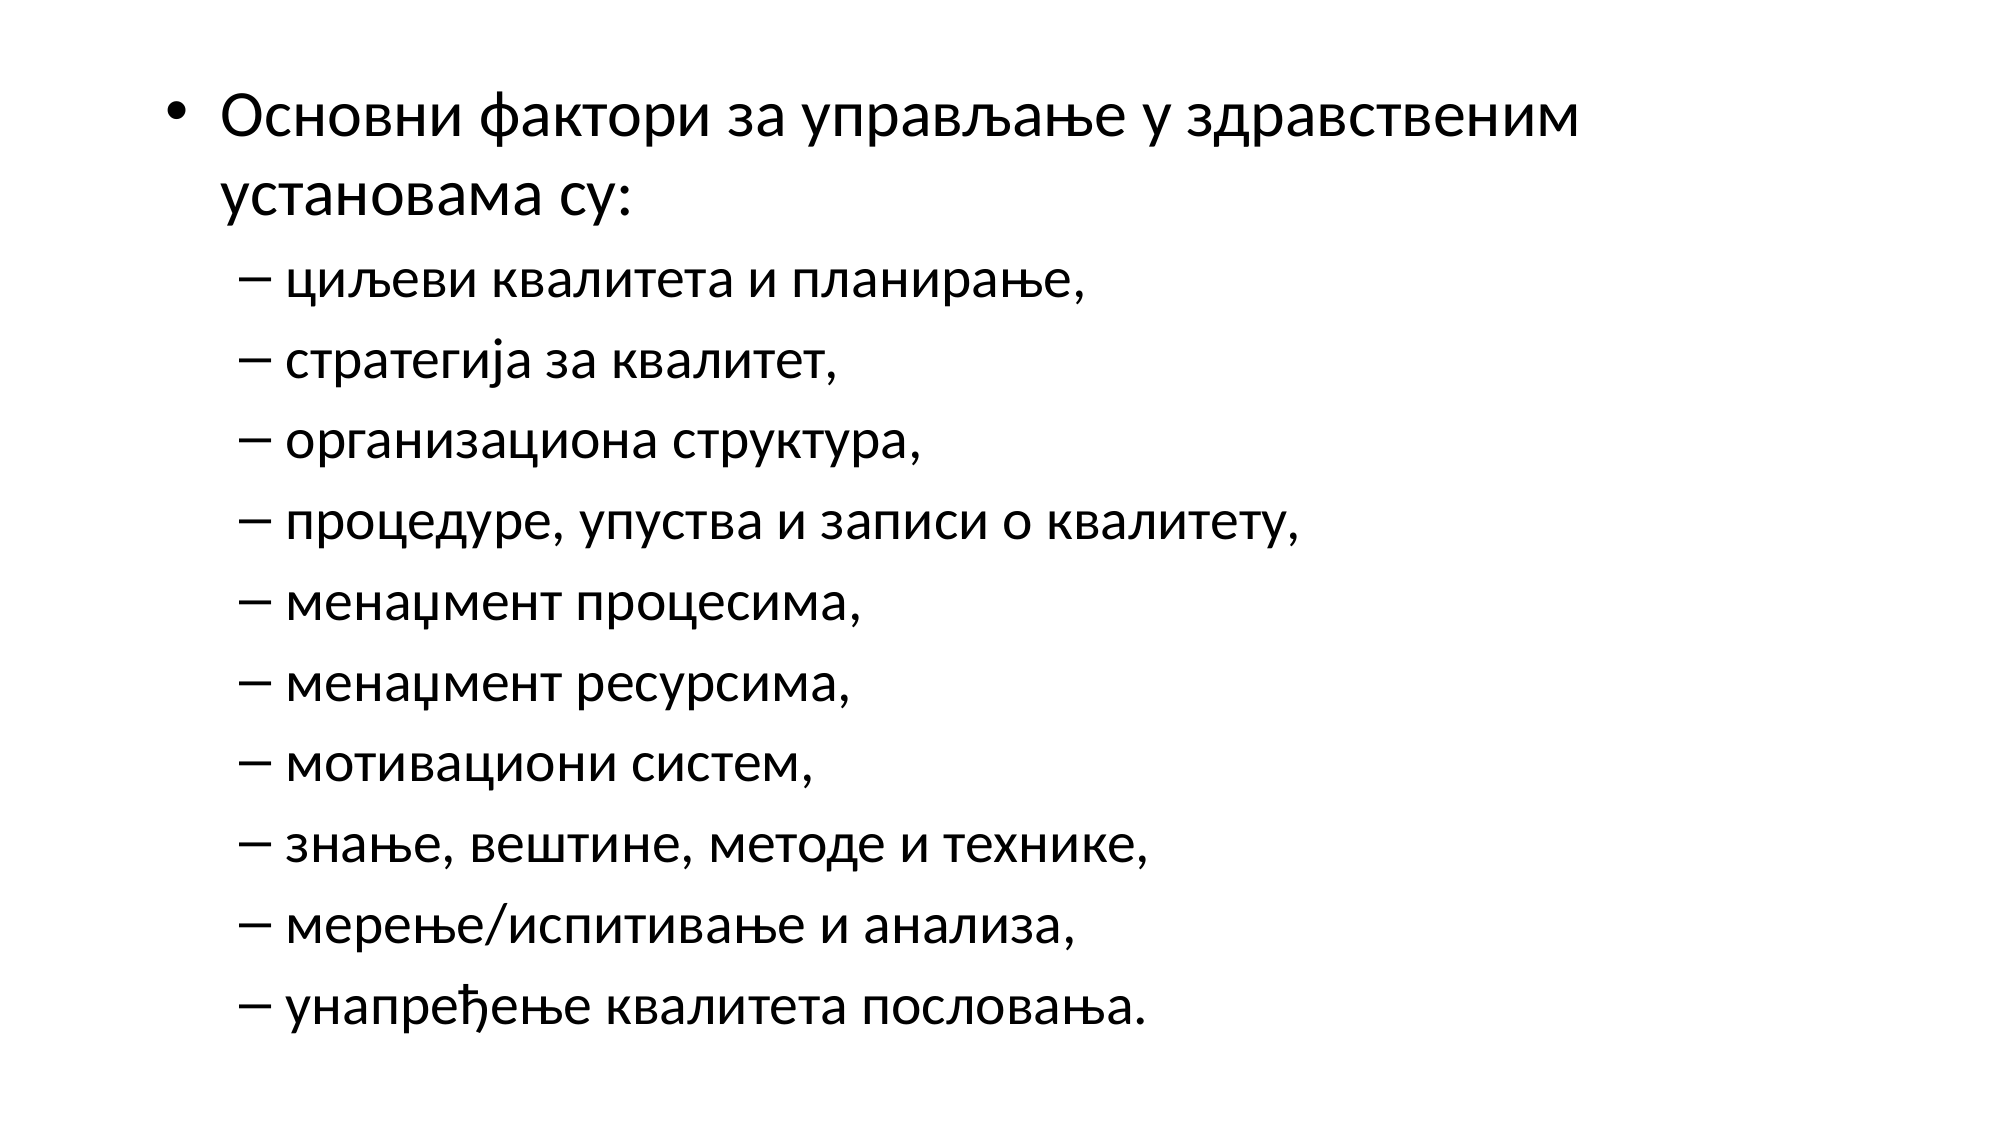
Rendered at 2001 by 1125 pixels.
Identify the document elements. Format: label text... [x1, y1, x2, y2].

list Основни фактори за управљање у здравственим установама су: циљеви квалитета и планирање, стратегија за квалитет, организациона структура, процедуре, упуства и записи о квалитету, менаџмент процесима, менаџмент ресурсима, мотивациони систем, знање, вештине, методе и технике, мерење/испитивање и анализа, унапређење квалитета пословања. [150, 62, 1867, 1050]
